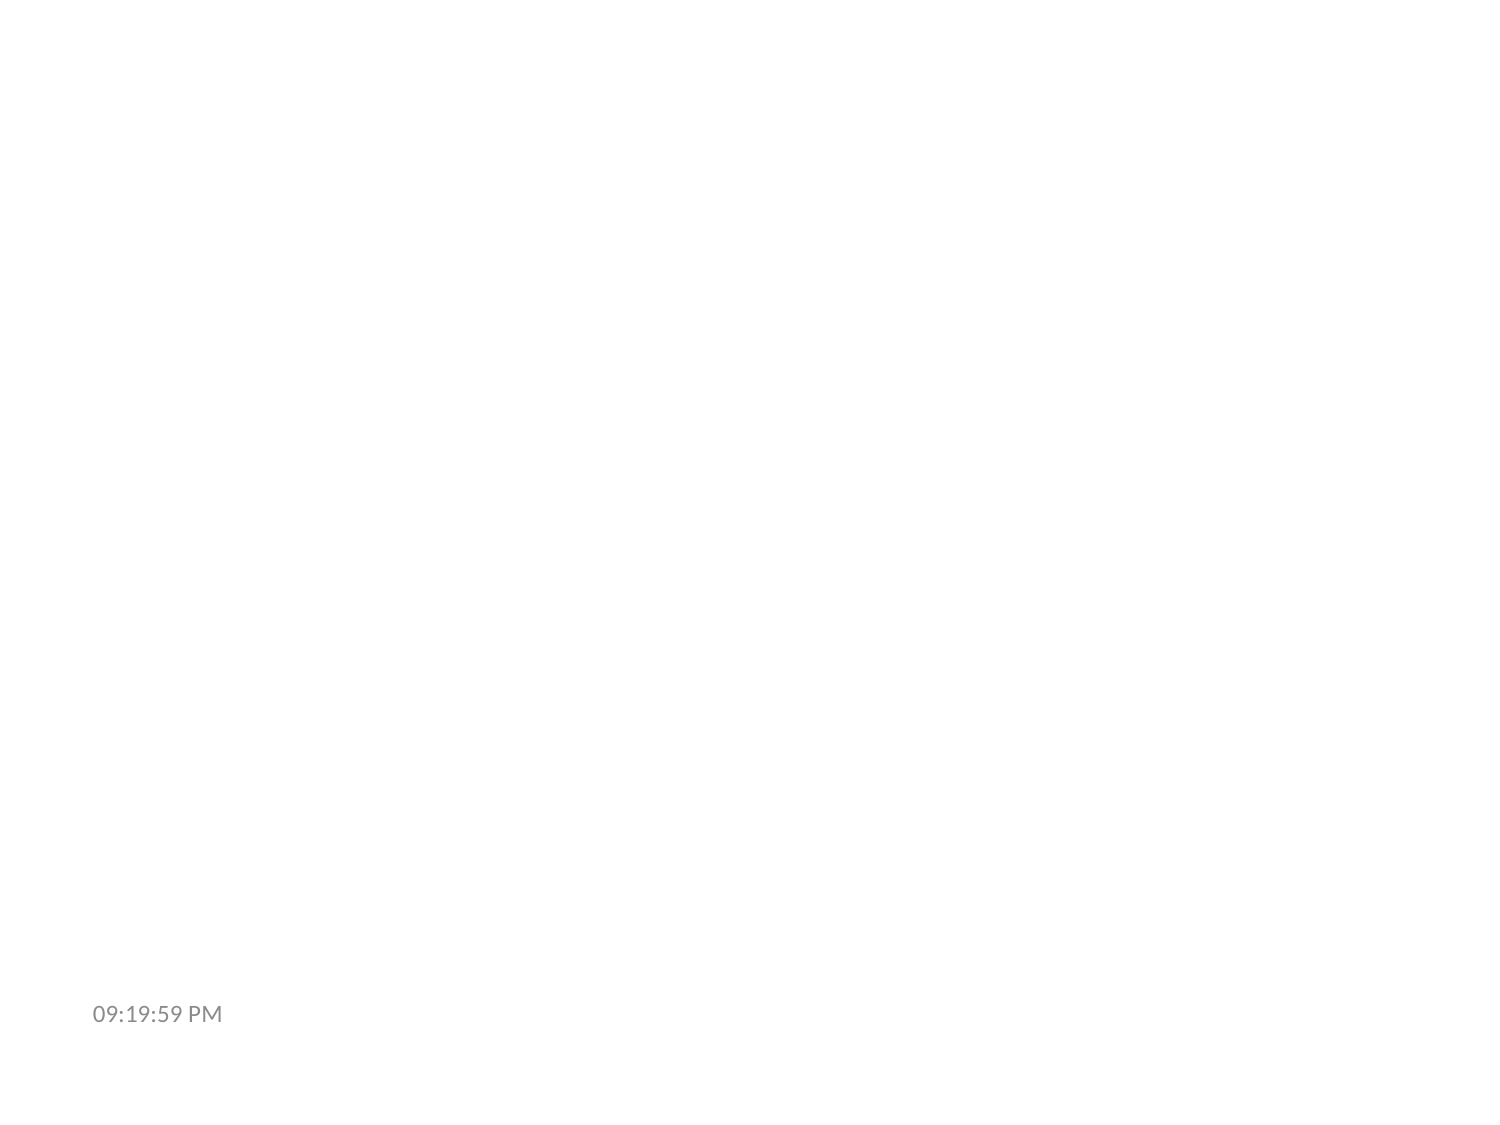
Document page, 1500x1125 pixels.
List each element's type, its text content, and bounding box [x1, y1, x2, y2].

text_box 3:35:09 PM [77, 982, 428, 1043]
